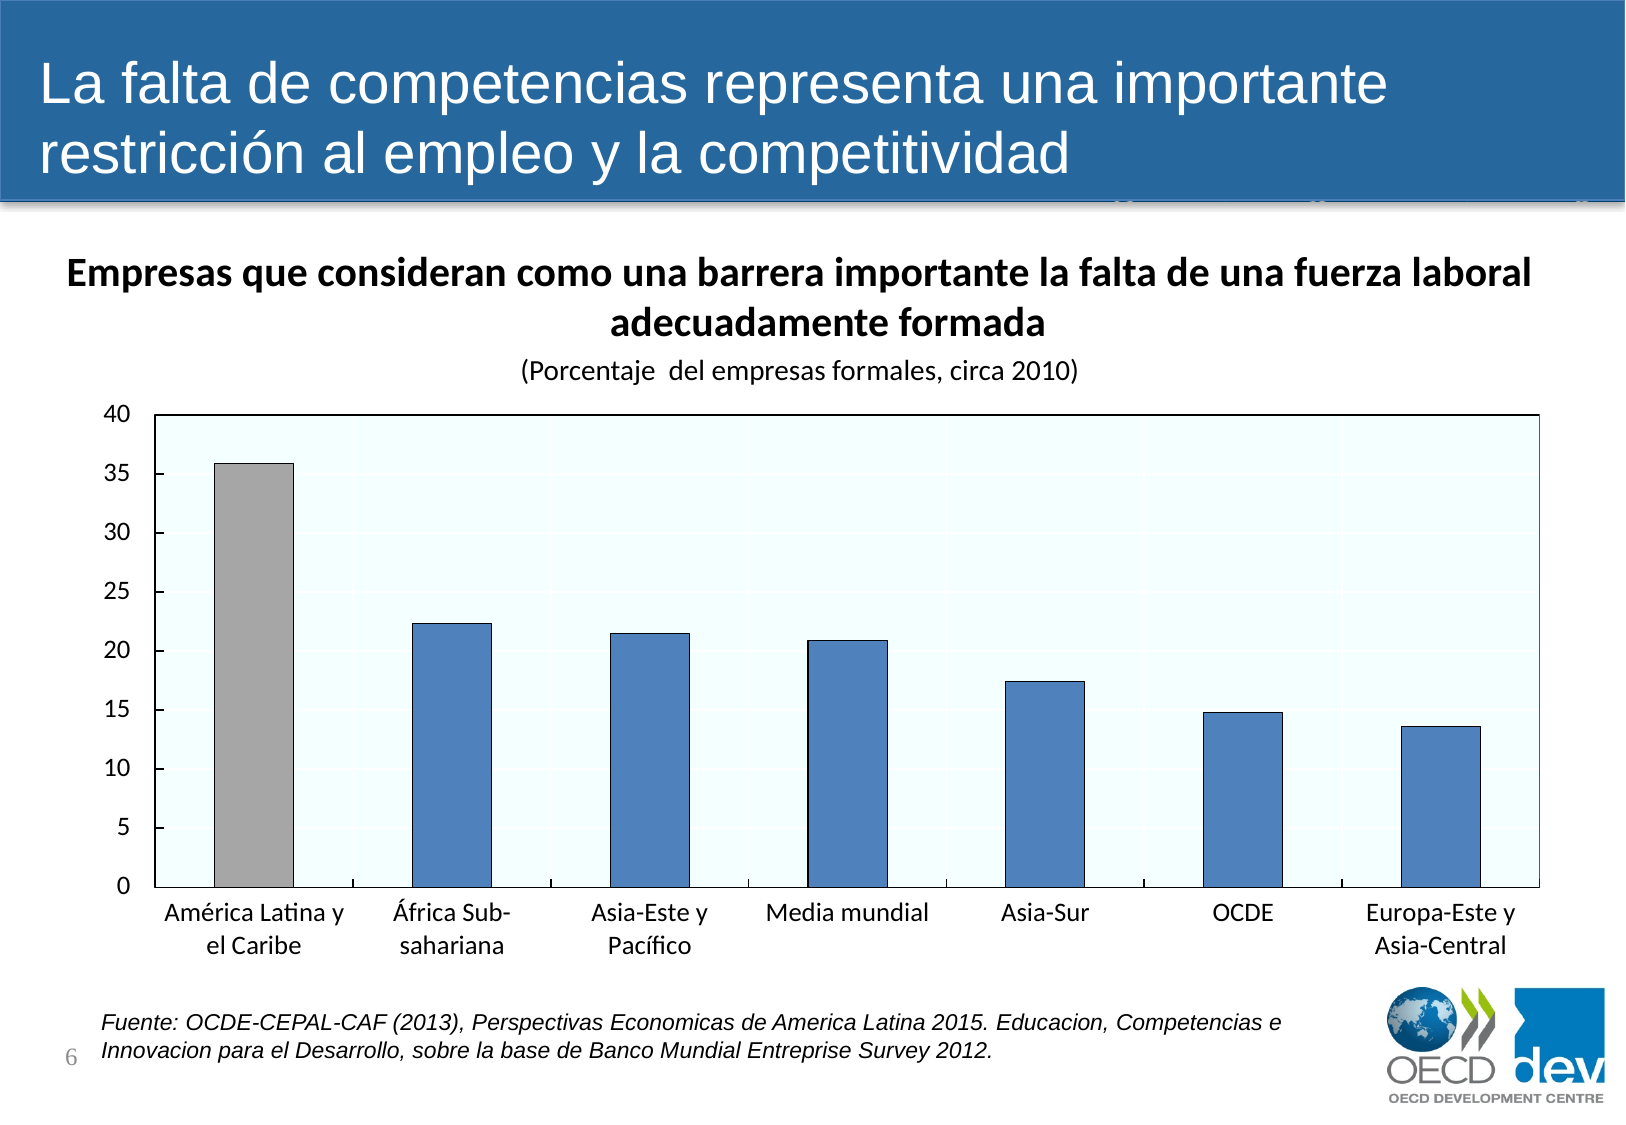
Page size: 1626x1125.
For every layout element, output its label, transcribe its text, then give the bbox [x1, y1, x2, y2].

list Empresas que consideran como una barrera importante la falta de una fuerza laboral adecuadamente formada (Porcentaje del empresas formales, circa 2010) [37, 237, 1563, 890]
picture [99, 389, 1540, 976]
title La falta de competencias representa una importante restricción al empleo y la competitividad [24, 37, 1600, 157]
picture [1387, 987, 1605, 1103]
slide_number 6 [50, 1025, 430, 1085]
text_box [0, 0, 1625, 201]
text_box Fuente: OCDE-CEPAL-CAF (2013), Perspectivas Economicas de America Latina 2015. Educacion, Competencias e Innovacion para el Desarrollo, sobre la base de Banco Mundial Entreprise Survey 2012. [86, 1000, 1374, 1071]
